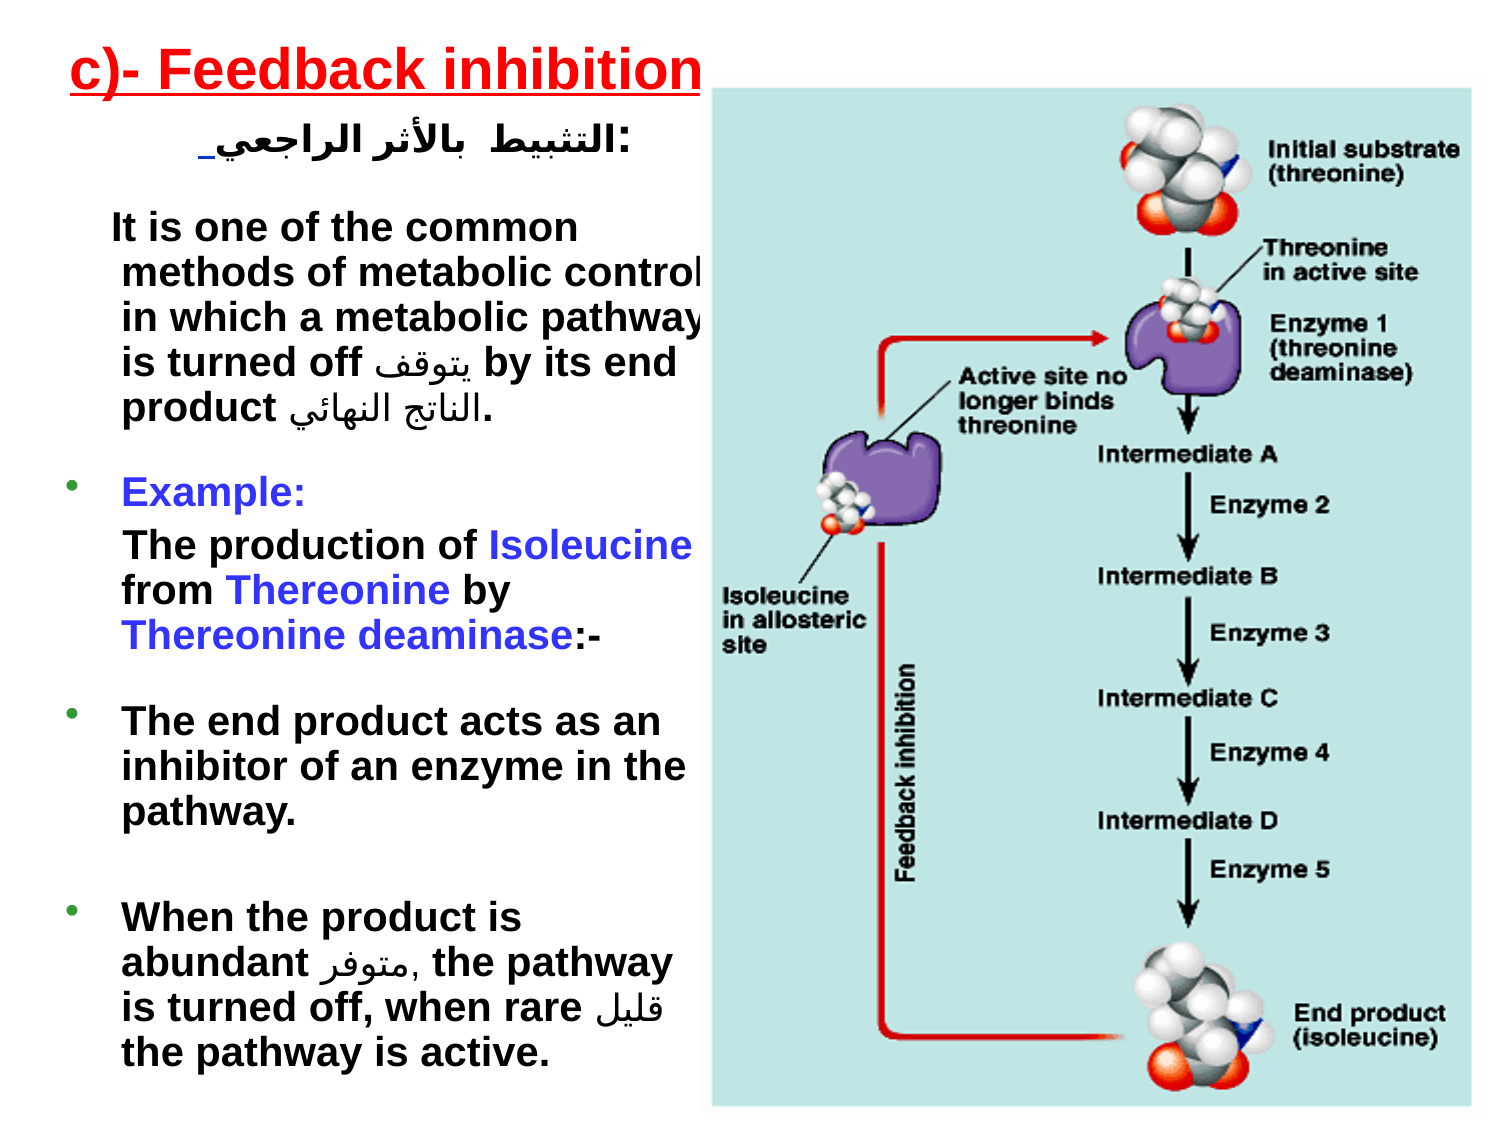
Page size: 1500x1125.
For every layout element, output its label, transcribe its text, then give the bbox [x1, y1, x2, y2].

picture [699, 74, 1488, 1113]
list c)- Feedback inhibition التثبيط بالأثر الراجعي: It is one of the common methods of metabolic control in which a metabolic pathway is turned off يتوقف by its end product الناتج النهائي. Example: The production of Isoleucine from Thereonine by Thereonine deaminase:- The end product acts as an inhibitor of an enzyme in the pathway. When the product is abundant متوفر, the pathway is turned off, when rare قليل the pathway is active. [50, 31, 725, 1084]
